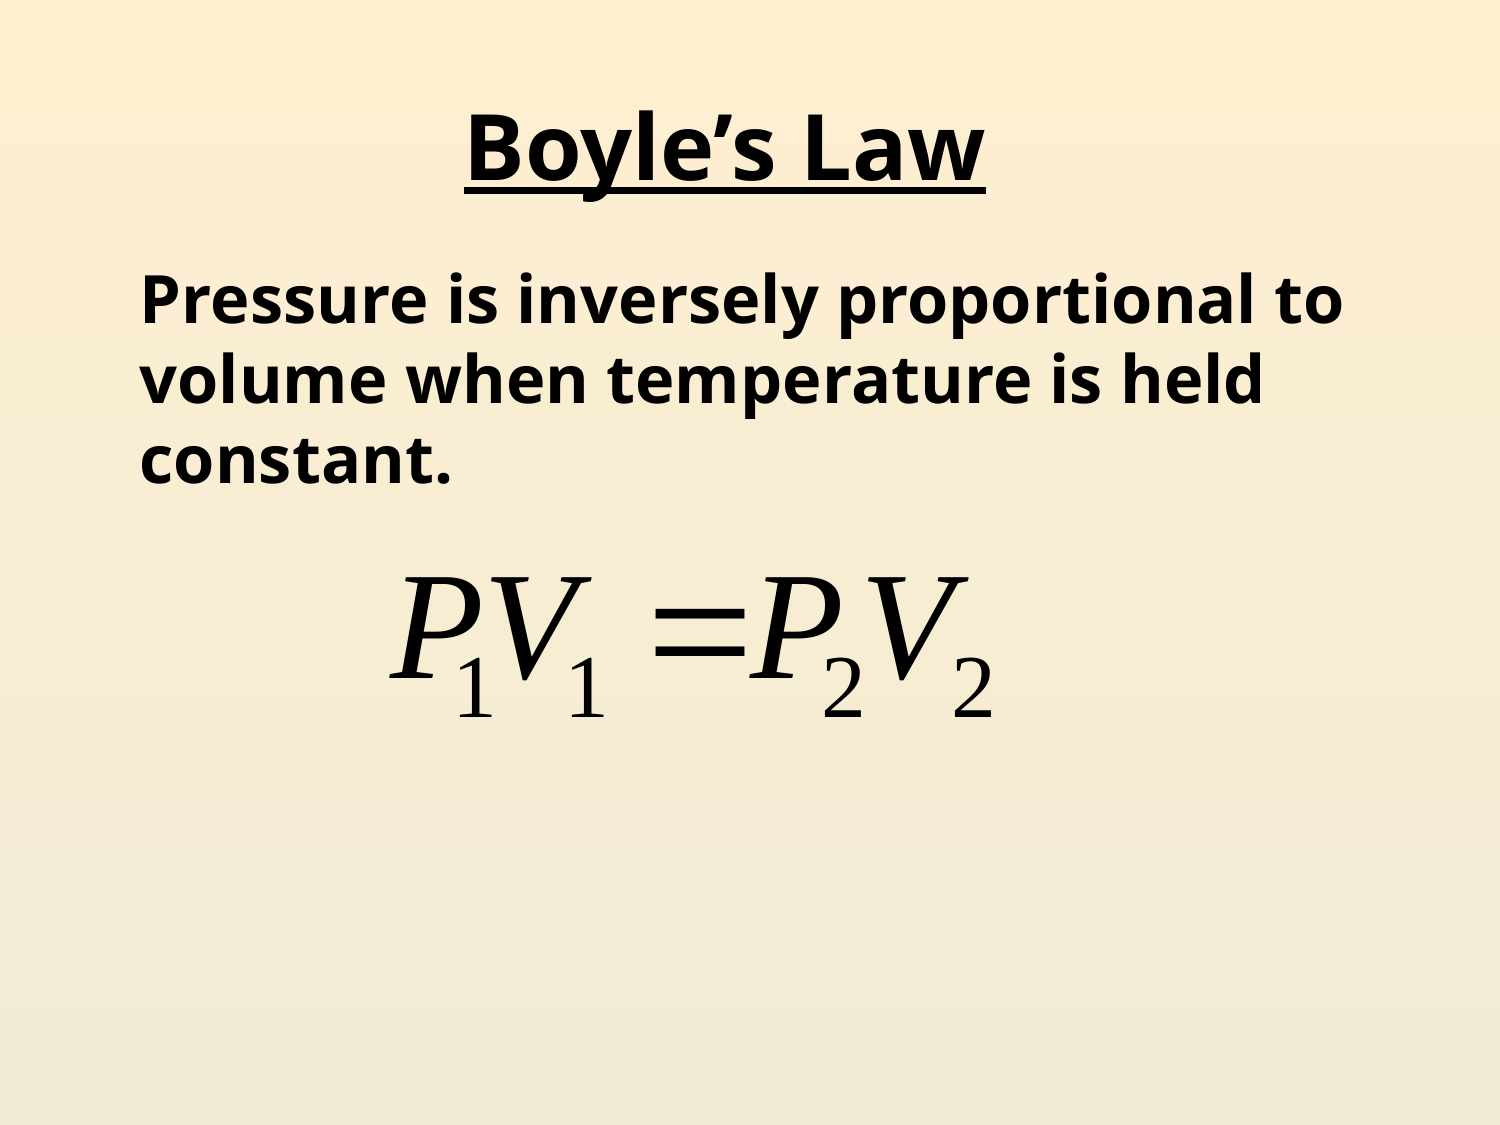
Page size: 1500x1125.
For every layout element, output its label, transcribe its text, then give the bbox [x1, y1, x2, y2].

title Boyle’s Law [87, 49, 1363, 238]
text_box Pressure is inversely proportional to volume when temperature is held constant. [125, 249, 1438, 505]
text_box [362, 524, 1029, 743]
